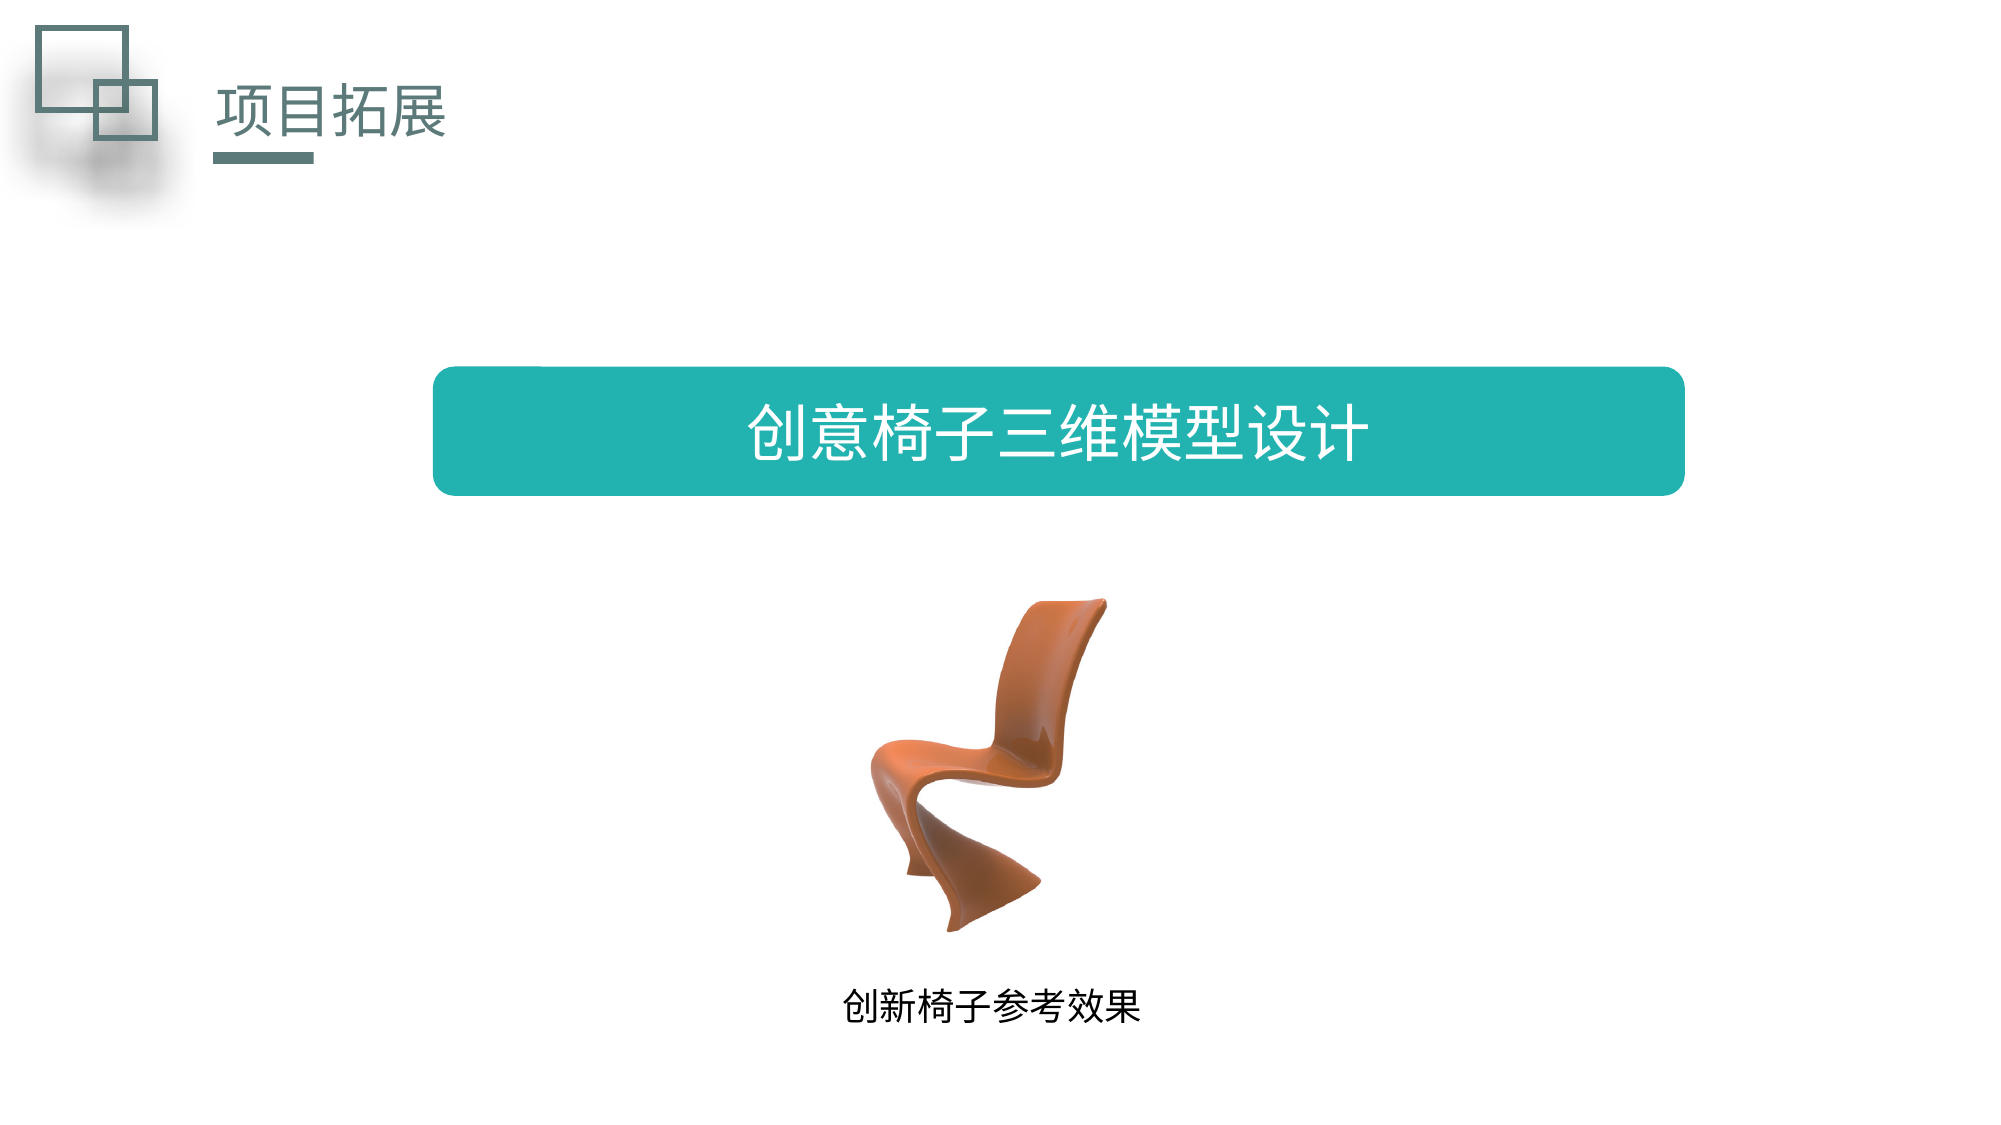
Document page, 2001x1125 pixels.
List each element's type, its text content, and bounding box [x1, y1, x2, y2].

text_box [95, 81, 156, 139]
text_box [173, 66, 481, 164]
text_box [37, 27, 127, 111]
picture [848, 586, 1130, 941]
text_box 创新椅子参考效果 [827, 975, 1173, 1036]
text_box 创意椅子三维模型设计 [431, 365, 1686, 497]
